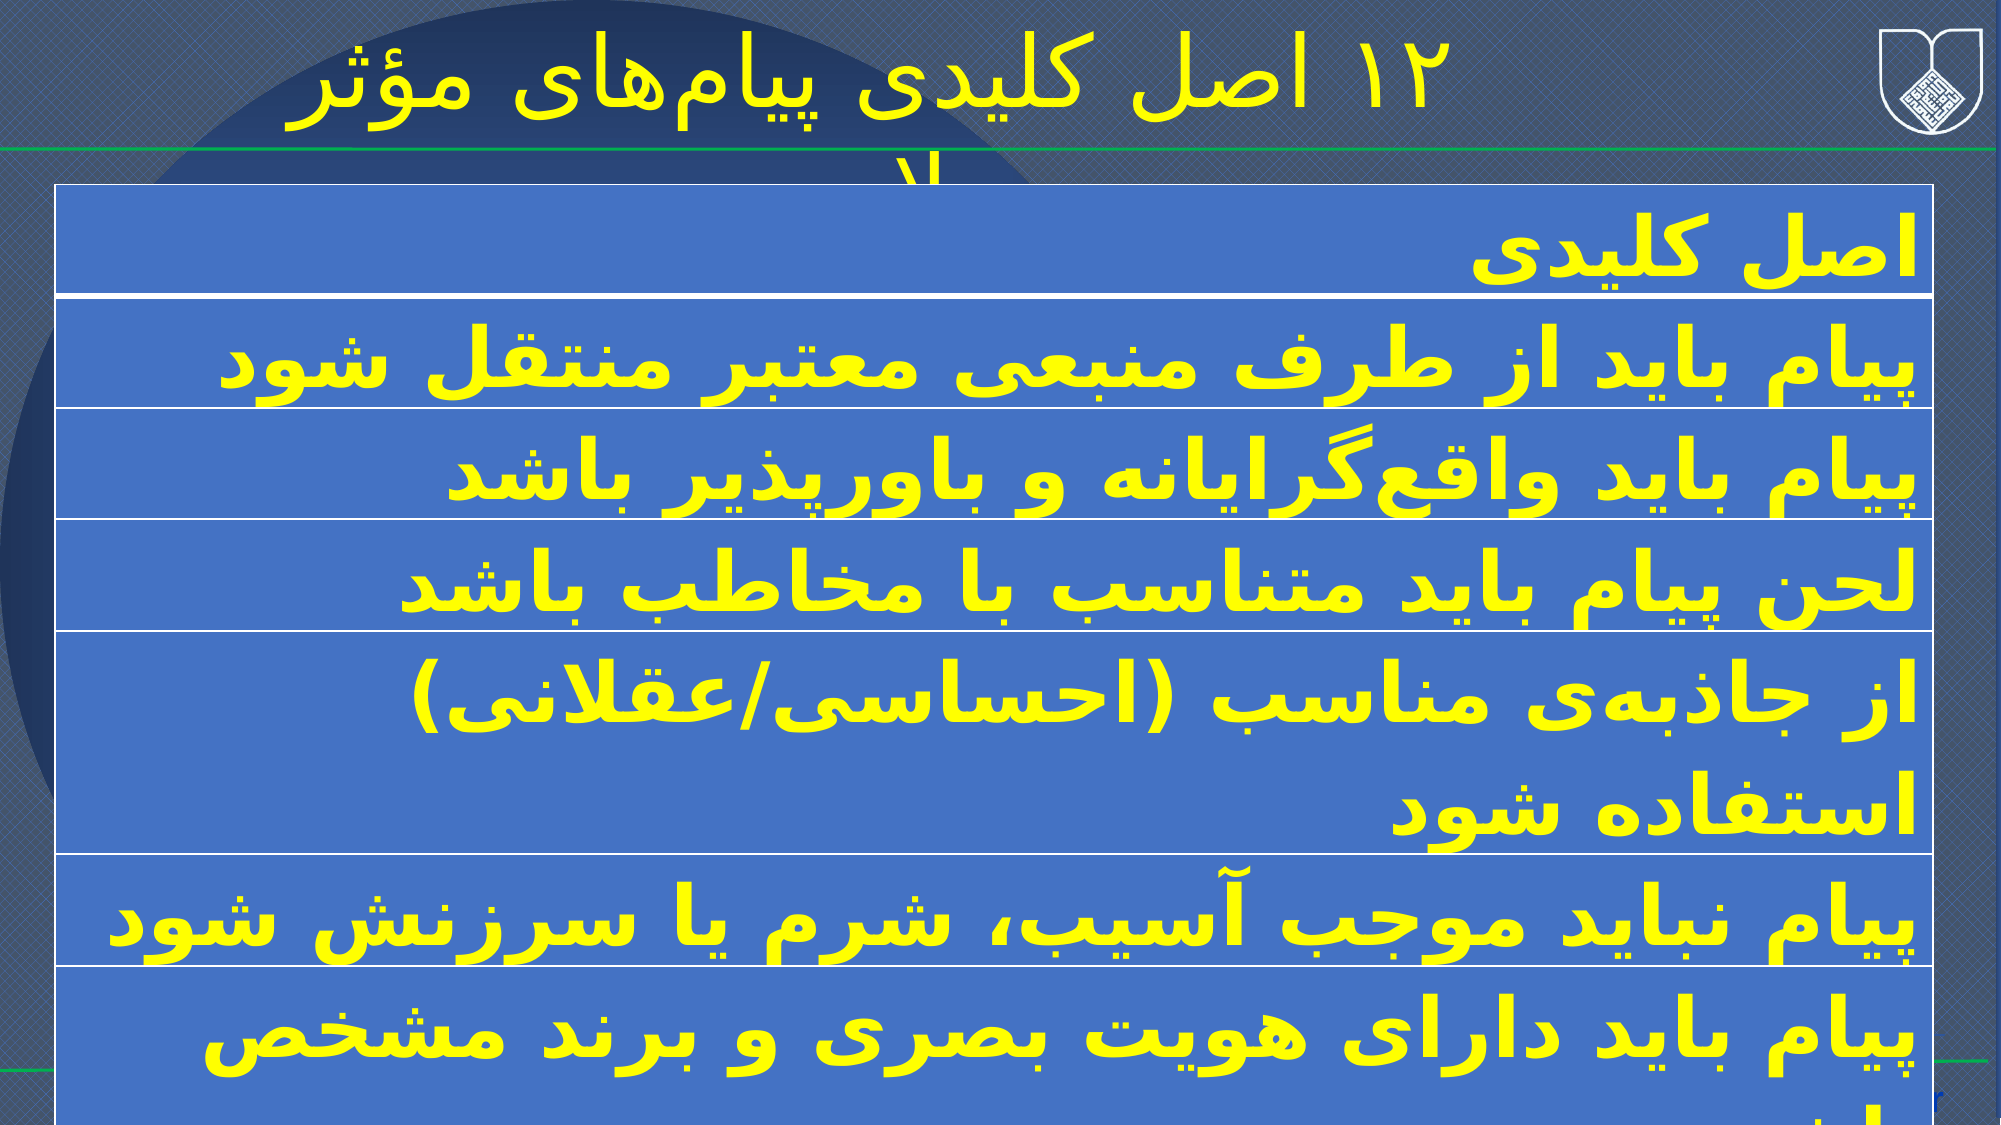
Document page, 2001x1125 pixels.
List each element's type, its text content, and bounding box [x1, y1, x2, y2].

picture [1874, 0, 1988, 138]
table_header اصل کلیدی [56, 185, 1932, 293]
table_cell پیام باید واقع‌گرایانه و باورپذیر باشد [56, 409, 1932, 518]
table_cell از جاذبه‌ی مناسب (احساسی/عقلانی) استفاده شود [56, 632, 1932, 853]
table_cell پیام باید دارای هویت بصری و برند مشخص باشد [56, 967, 1932, 1125]
table_cell پیام نباید موجب آسیب، شرم یا سرزنش شود [56, 855, 1932, 965]
text_box ۱۲ اصل کلیدی پیام‌های مؤثر سلامت [149, 0, 1627, 117]
table_cell پیام باید از طرف منبعی معتبر منتقل شود [56, 299, 1932, 407]
table_cell لحن پیام باید متناسب با مخاطب باشد [56, 520, 1932, 630]
